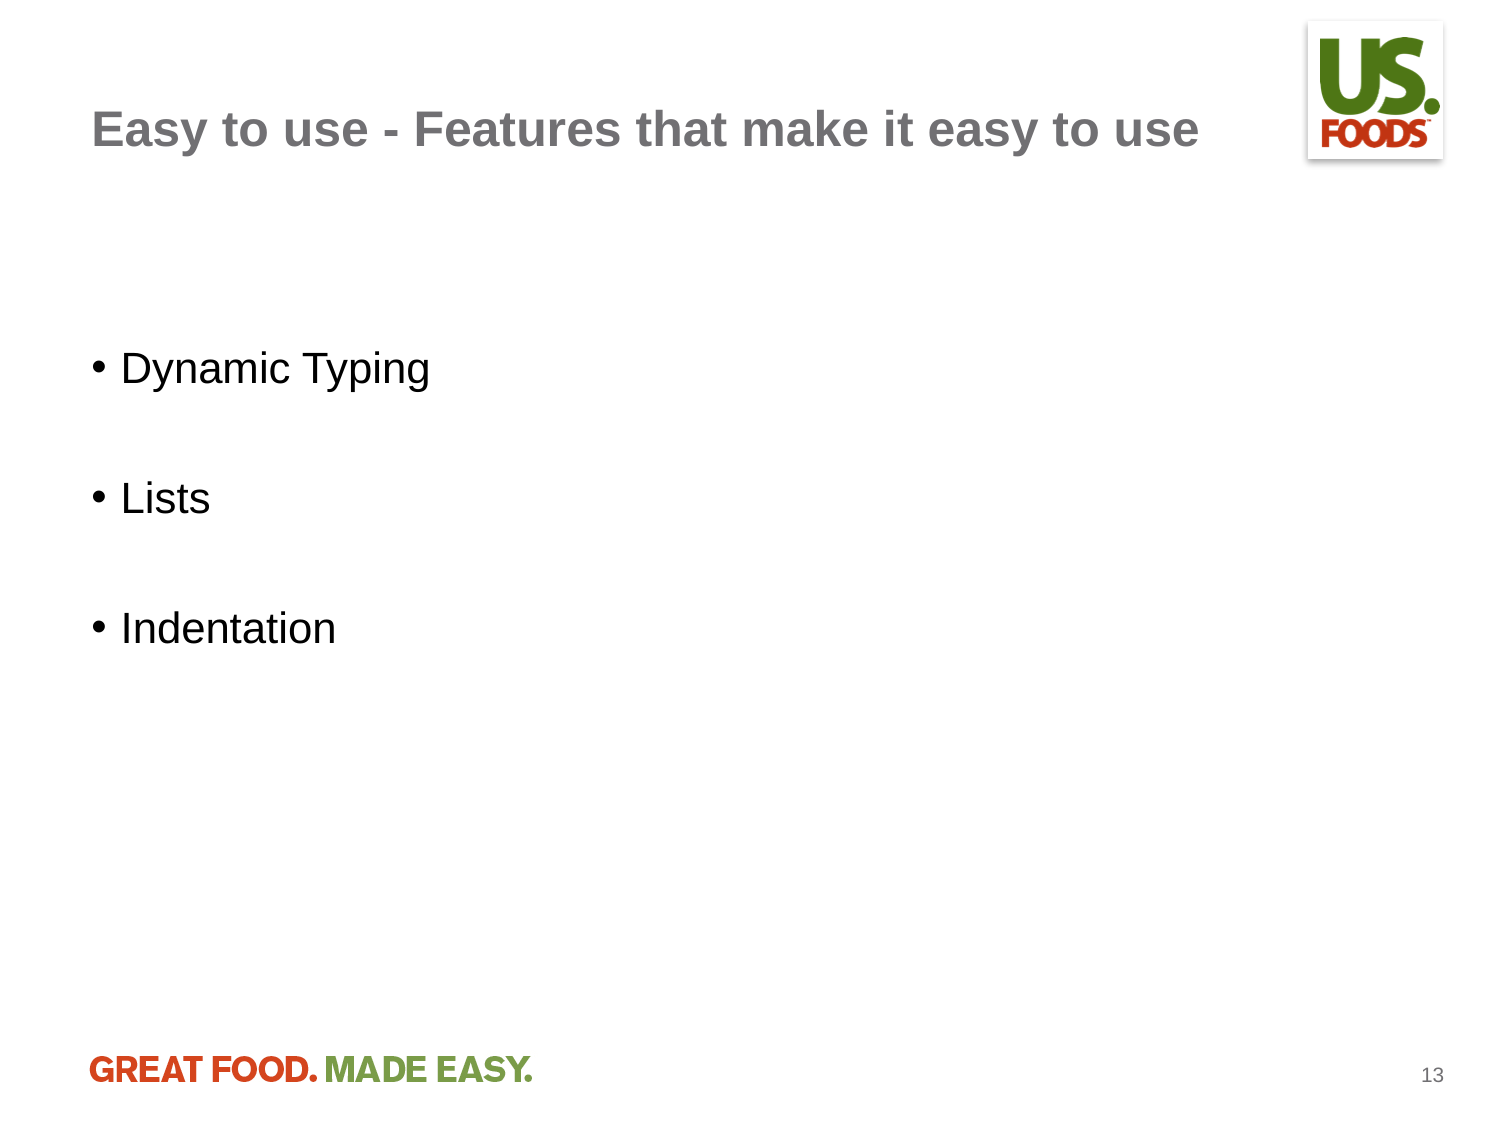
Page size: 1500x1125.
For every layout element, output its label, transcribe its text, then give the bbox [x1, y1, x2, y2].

title Easy to use - Features that make it easy to use [91, 16, 1277, 157]
picture [66, 1018, 557, 1117]
picture [1320, 37, 1440, 148]
list Dynamic Typing Lists Indentation [91, 209, 1421, 885]
